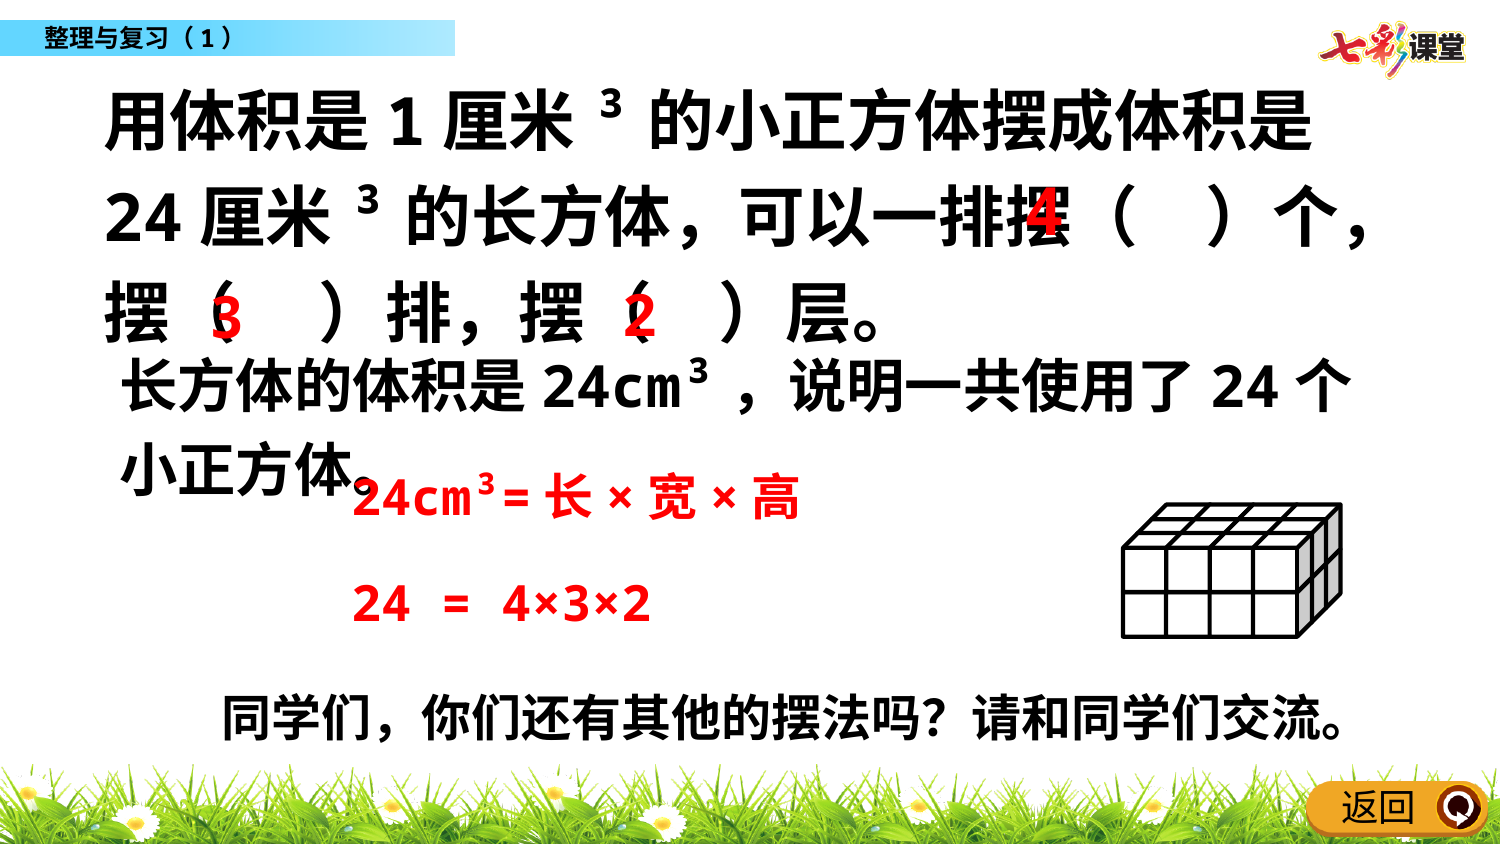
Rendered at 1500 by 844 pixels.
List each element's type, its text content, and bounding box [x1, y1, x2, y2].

text_box [1164, 530, 1224, 595]
text_box 长方体的体积是24cm³，说明一共使用了24个小正方体。 [104, 327, 1424, 511]
picture [0, 764, 1500, 844]
text_box 24cm³=长×宽×高 [336, 445, 833, 533]
text_box [1250, 579, 1315, 639]
text_box [1207, 595, 1251, 639]
text_box [1163, 595, 1208, 639]
text_box [1120, 593, 1164, 639]
text_box 24 = 4×3×2 [336, 551, 833, 639]
text_box [1224, 517, 1279, 530]
text_box [1193, 502, 1251, 517]
text_box 3 [194, 258, 266, 358]
text_box 4 [1009, 145, 1081, 257]
text_box 2 [608, 256, 680, 356]
text_box [1280, 502, 1343, 565]
text_box [1315, 565, 1329, 622]
text_box [1120, 530, 1180, 595]
text_box 用体积是1厘米³的小正方体摆成体积是24厘米³的长方体，可以一排摆（ ）个，摆（ ）排，摆（ ）层。 [88, 55, 1365, 359]
text_box [1136, 517, 1193, 531]
text_box [1237, 502, 1294, 517]
picture [1316, 20, 1468, 80]
text_box [1150, 502, 1207, 517]
text_box [1250, 530, 1315, 595]
text_box [1207, 530, 1267, 595]
text_box [1181, 517, 1236, 530]
text_box 同学们，你们还有其他的摆法吗？请和同学们交流。 [206, 667, 1388, 755]
text_box [1329, 551, 1343, 608]
text_box [1267, 517, 1329, 579]
